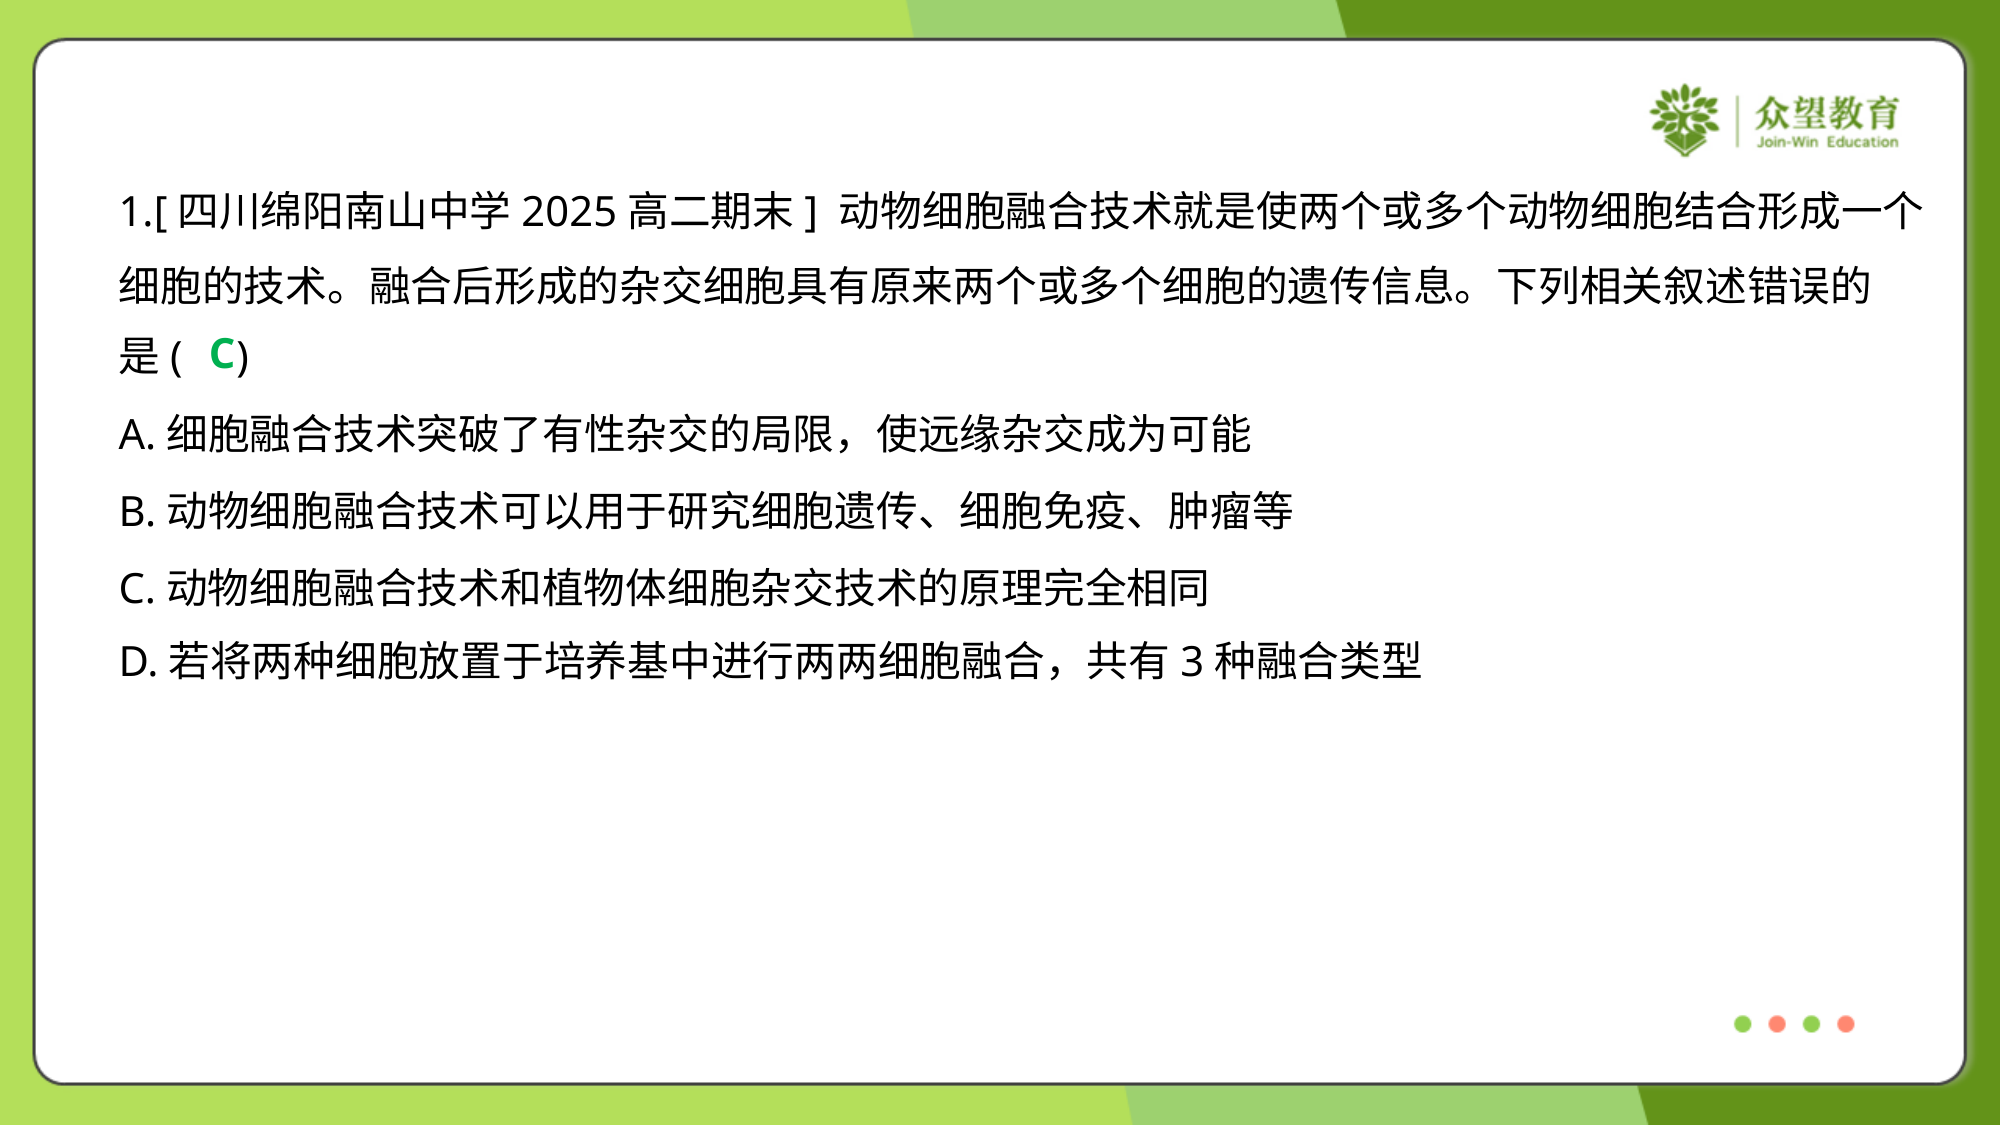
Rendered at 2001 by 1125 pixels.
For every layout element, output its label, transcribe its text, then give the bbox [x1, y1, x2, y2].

picture [0, 0, 2000, 1125]
text_box 1.[四川绵阳南山中学2025高二期末] 动物细胞融合技术就是使两个或多个动物细胞结合形成一个 细胞的技术。融合后形成的杂交细胞具有原来两个或多个细胞的遗传信息。下列相关叙述错误的 是( ) [118, 159, 1883, 373]
text_box A.细胞融合技术突破了有性杂交的局限，使远缘杂交成为可能 B.动物细胞融合技术可以用于研究细胞遗传、细胞免疫、肿瘤等 C.动物细胞融合技术和植物体细胞杂交技术的原理完全相同 D.若将两种细胞放置于培养基中进行两两细胞融合，共有3种融合类型 [118, 382, 1883, 678]
text_box C [192, 306, 252, 371]
